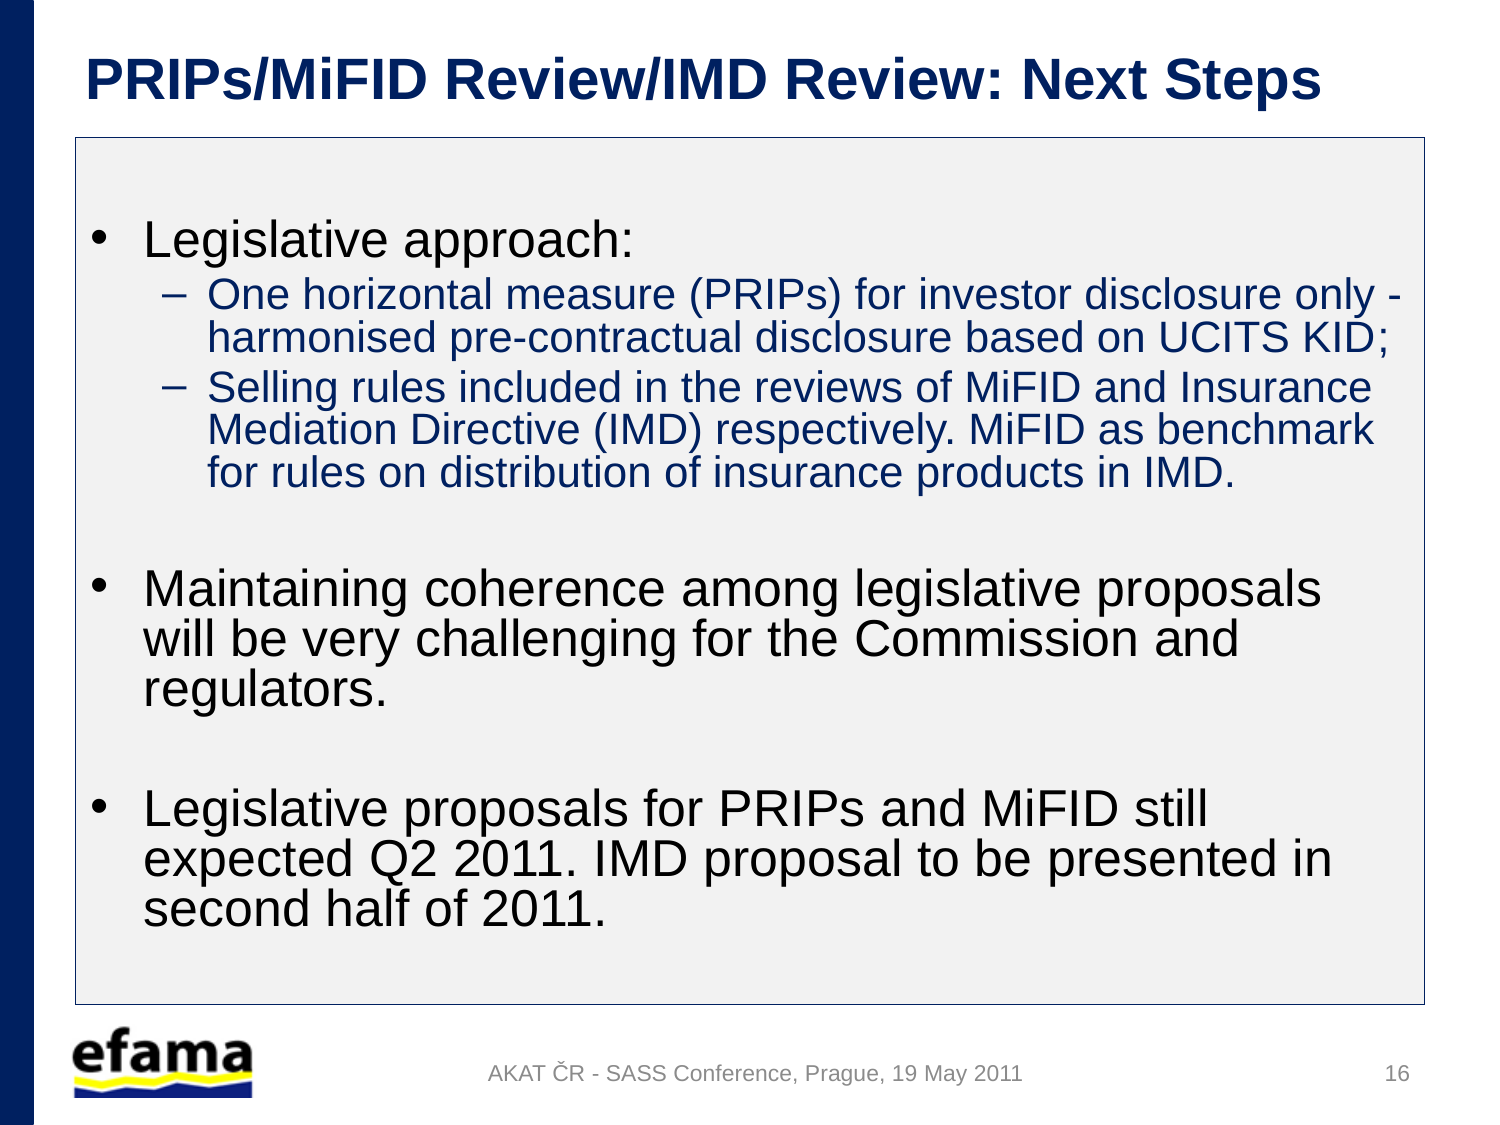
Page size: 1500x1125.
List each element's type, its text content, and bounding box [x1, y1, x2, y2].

picture [70, 1019, 257, 1098]
slide_number 16 [1117, 1042, 1425, 1103]
title PRIPs/MiFID Review/IMD Review: Next Steps [70, 0, 1421, 153]
footer AKAT ČR - SASS Conference, Prague, 19 May 2011 [395, 1042, 1117, 1103]
list Legislative approach: One horizontal measure (PRIPs) for investor disclosure only - harmonised pre-contractual disclosure based on UCITS KID; Selling rules included in the reviews of MiFID and Insurance Mediation Directive (IMD) respectively. MiFID as benchmark for rules on distribution of insurance products in IMD. Maintaining coherence among legislative proposals will be very challenging for the Commission and regulators. Legislative proposals for PRIPs and MiFID still expected Q2 2011. IMD proposal to be presented in second half of 2011. [75, 137, 1425, 1005]
